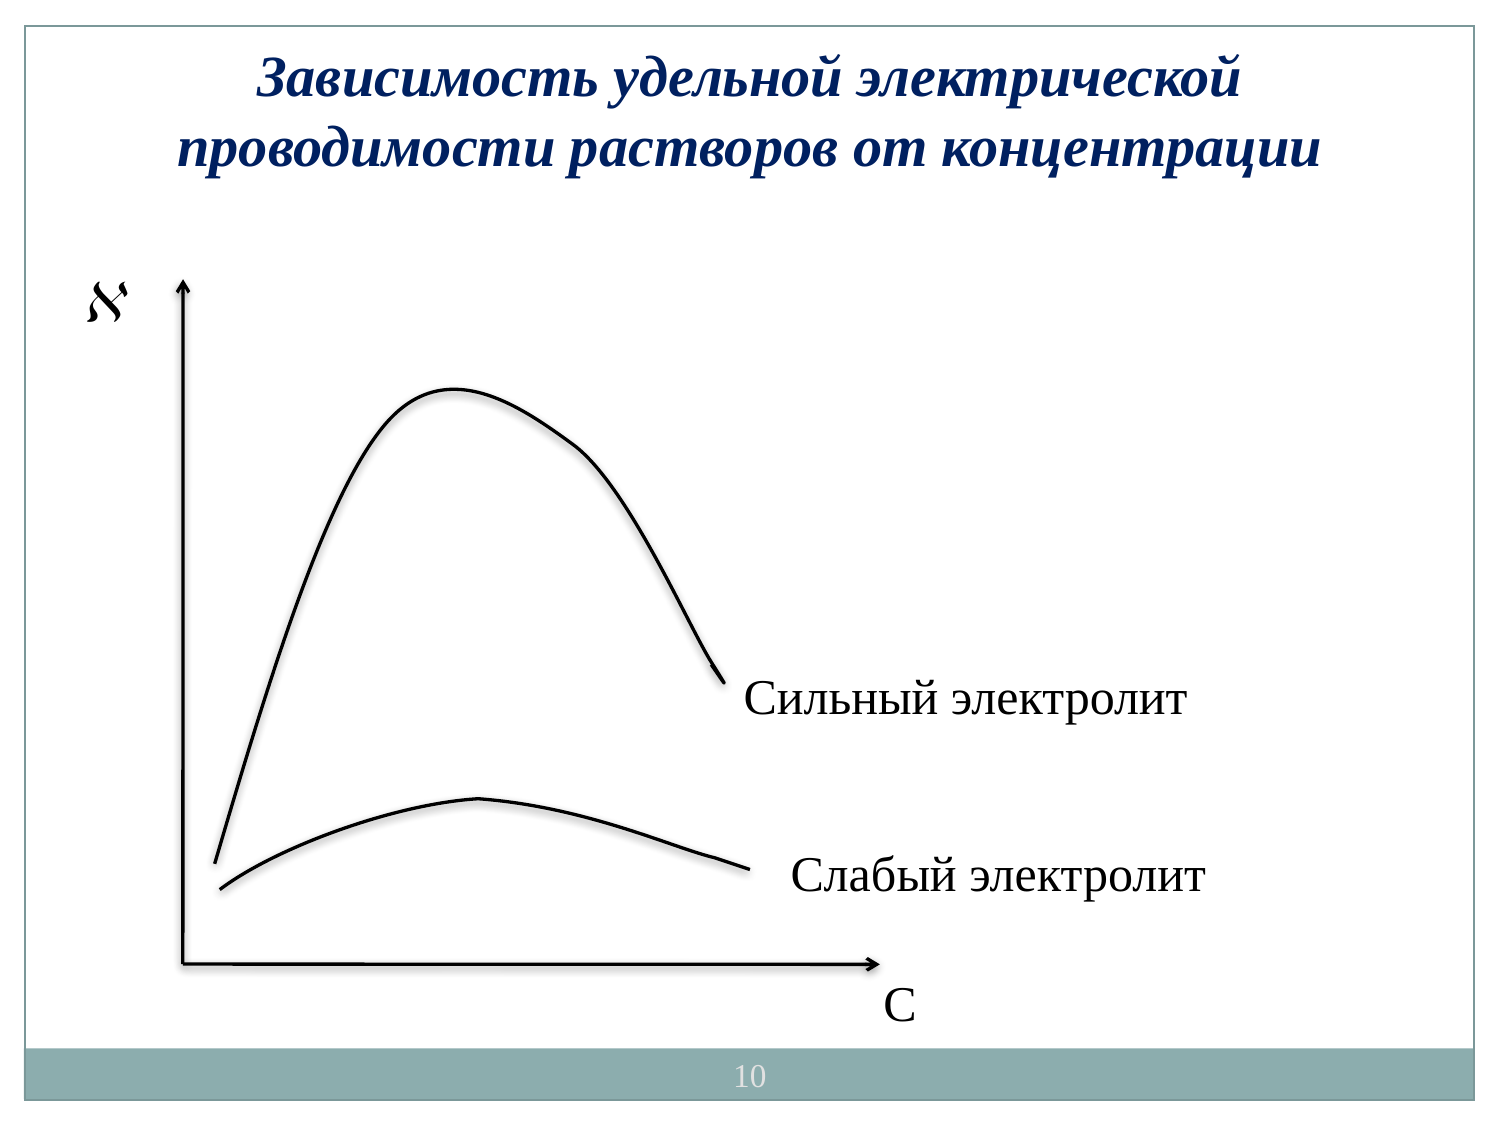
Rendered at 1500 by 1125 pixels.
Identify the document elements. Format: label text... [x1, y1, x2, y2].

text_box Слабый электролит [940, 834, 1222, 909]
slide_number 10 [699, 1050, 800, 1110]
text_box Зависимость удельной электрической проводимости растворов от концентрации [64, 30, 1436, 186]
text_box Сильный электролит [940, 656, 1203, 732]
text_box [64, 255, 933, 1040]
